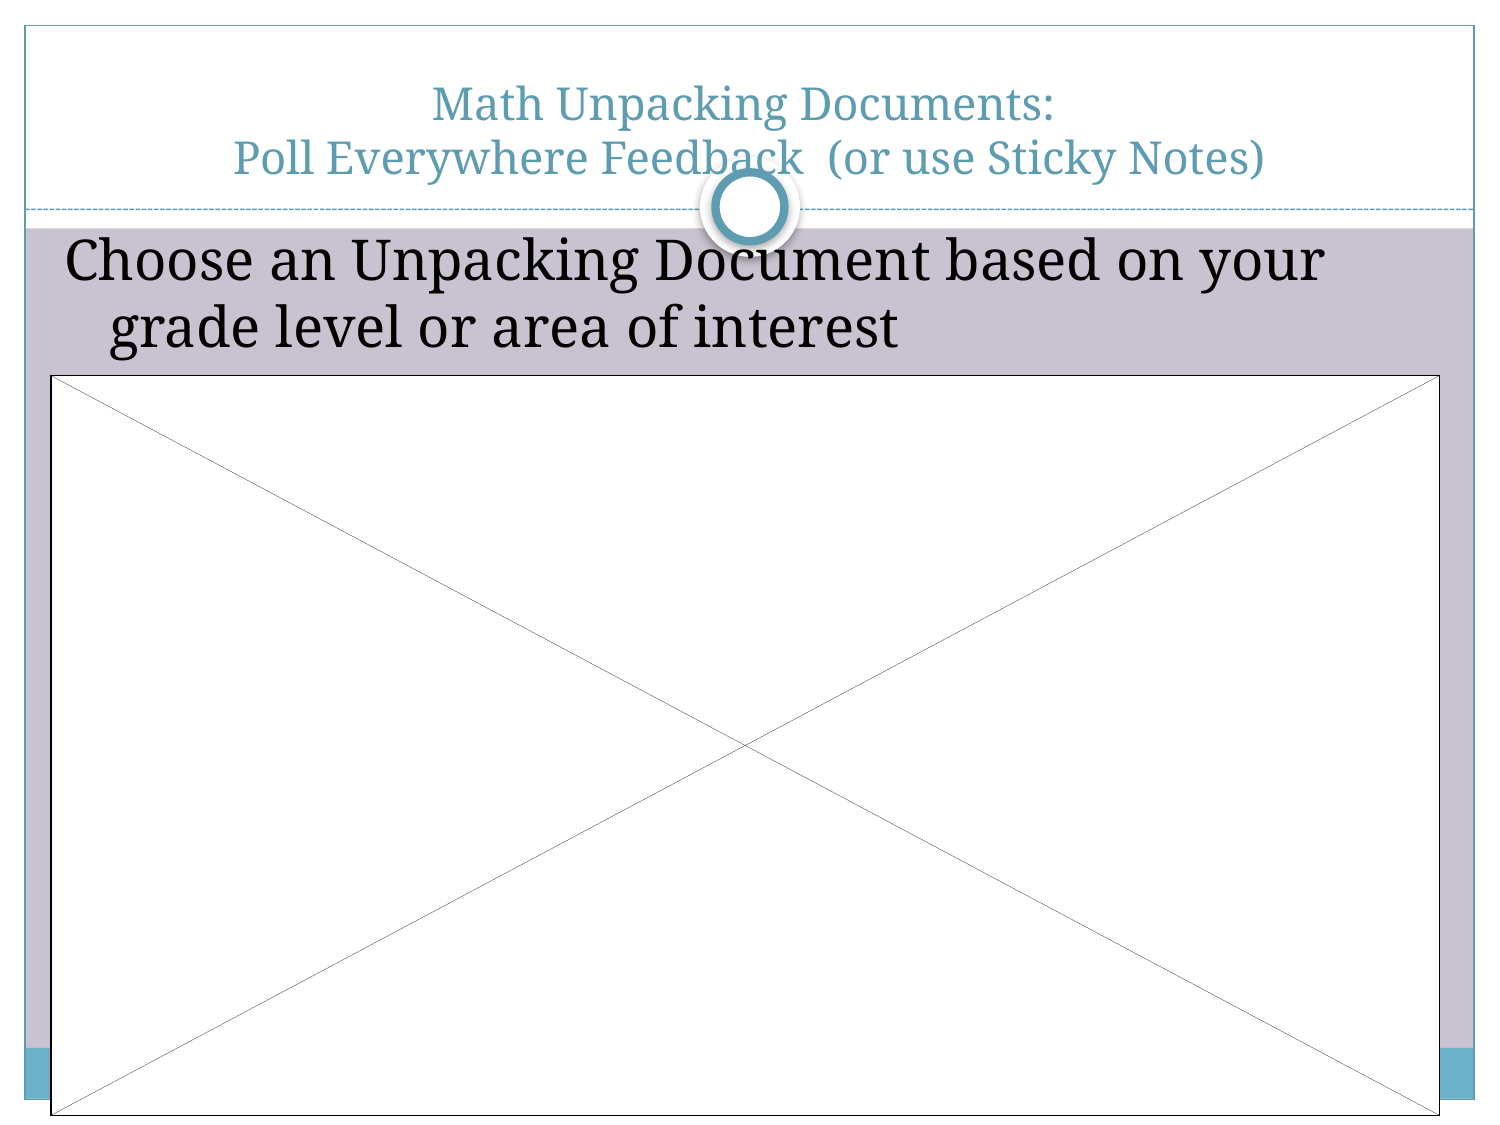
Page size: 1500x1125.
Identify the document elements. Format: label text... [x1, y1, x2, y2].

list Choose an Unpacking Document based on your grade level or area of interest [49, 216, 1445, 967]
text_box [0, 1084, 550, 1125]
title Math Unpacking Documents: Poll Everywhere Feedback (or use Sticky Notes) [49, 66, 1450, 191]
